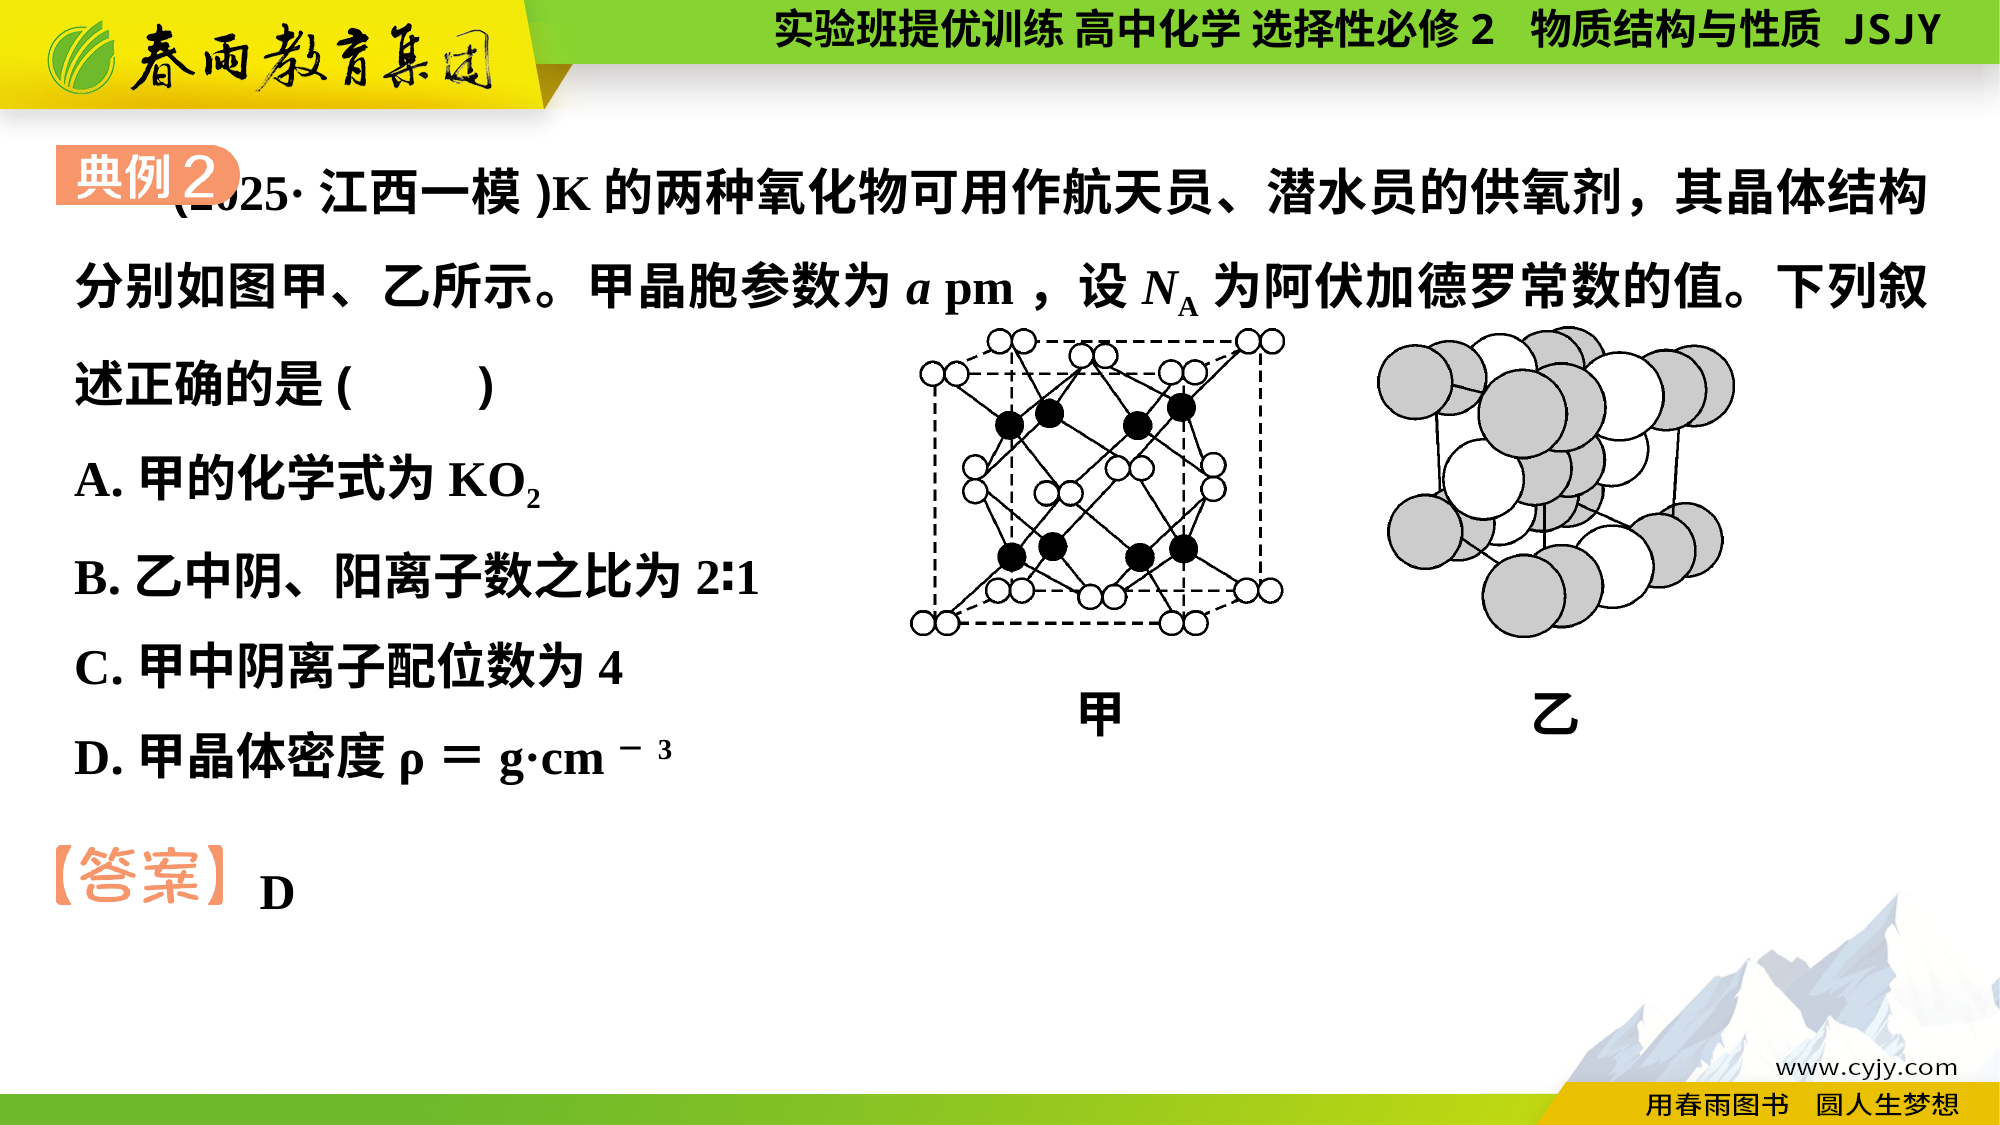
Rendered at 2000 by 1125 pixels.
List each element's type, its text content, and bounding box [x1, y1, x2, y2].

picture [0, 0, 2000, 1125]
text_box 甲 乙 [1060, 645, 1596, 750]
text_box D [56, 821, 1944, 927]
